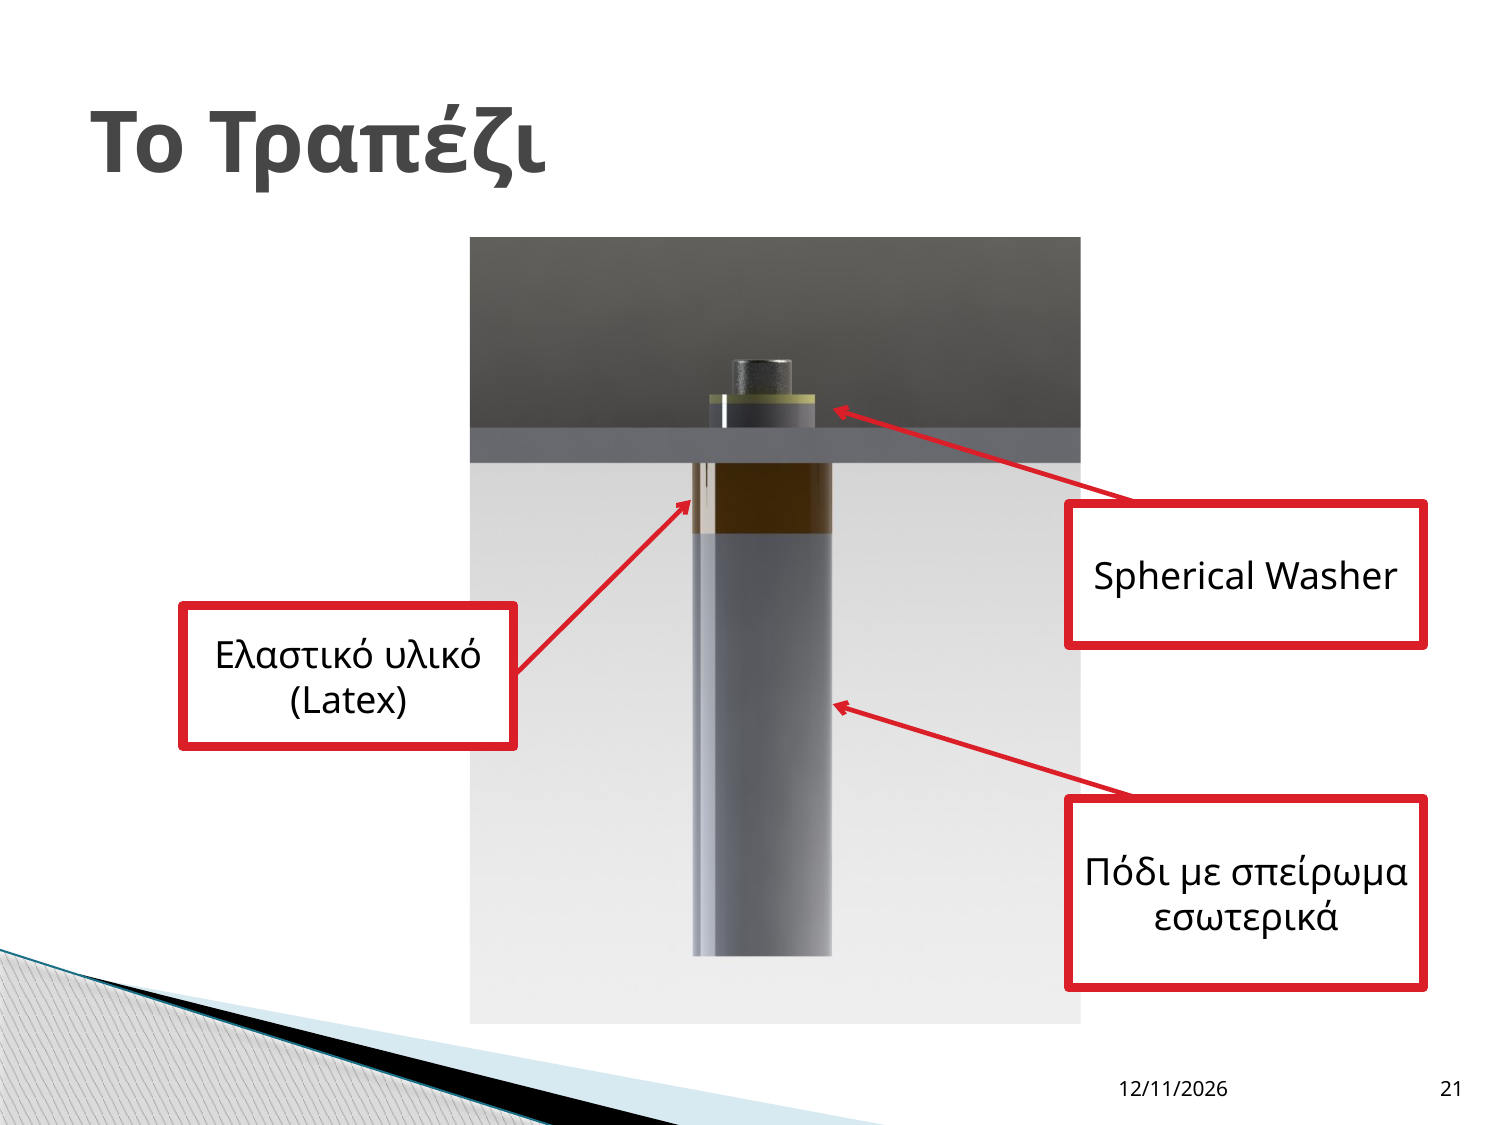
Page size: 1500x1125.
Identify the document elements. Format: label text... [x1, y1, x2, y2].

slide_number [1103, 1051, 1418, 1112]
text_box Spherical Washer [1087, 499, 1428, 650]
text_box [832, 703, 1141, 799]
title Το Τραπέζι [75, 45, 1425, 233]
text_box Ελαστικό υλικό (Latex) [178, 601, 463, 751]
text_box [513, 499, 692, 677]
slide_number 21 [1418, 1051, 1479, 1112]
text_box Πόδι με σπείρωμα εσωτερικά [1087, 794, 1428, 992]
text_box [832, 408, 1141, 504]
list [469, 237, 1081, 1024]
